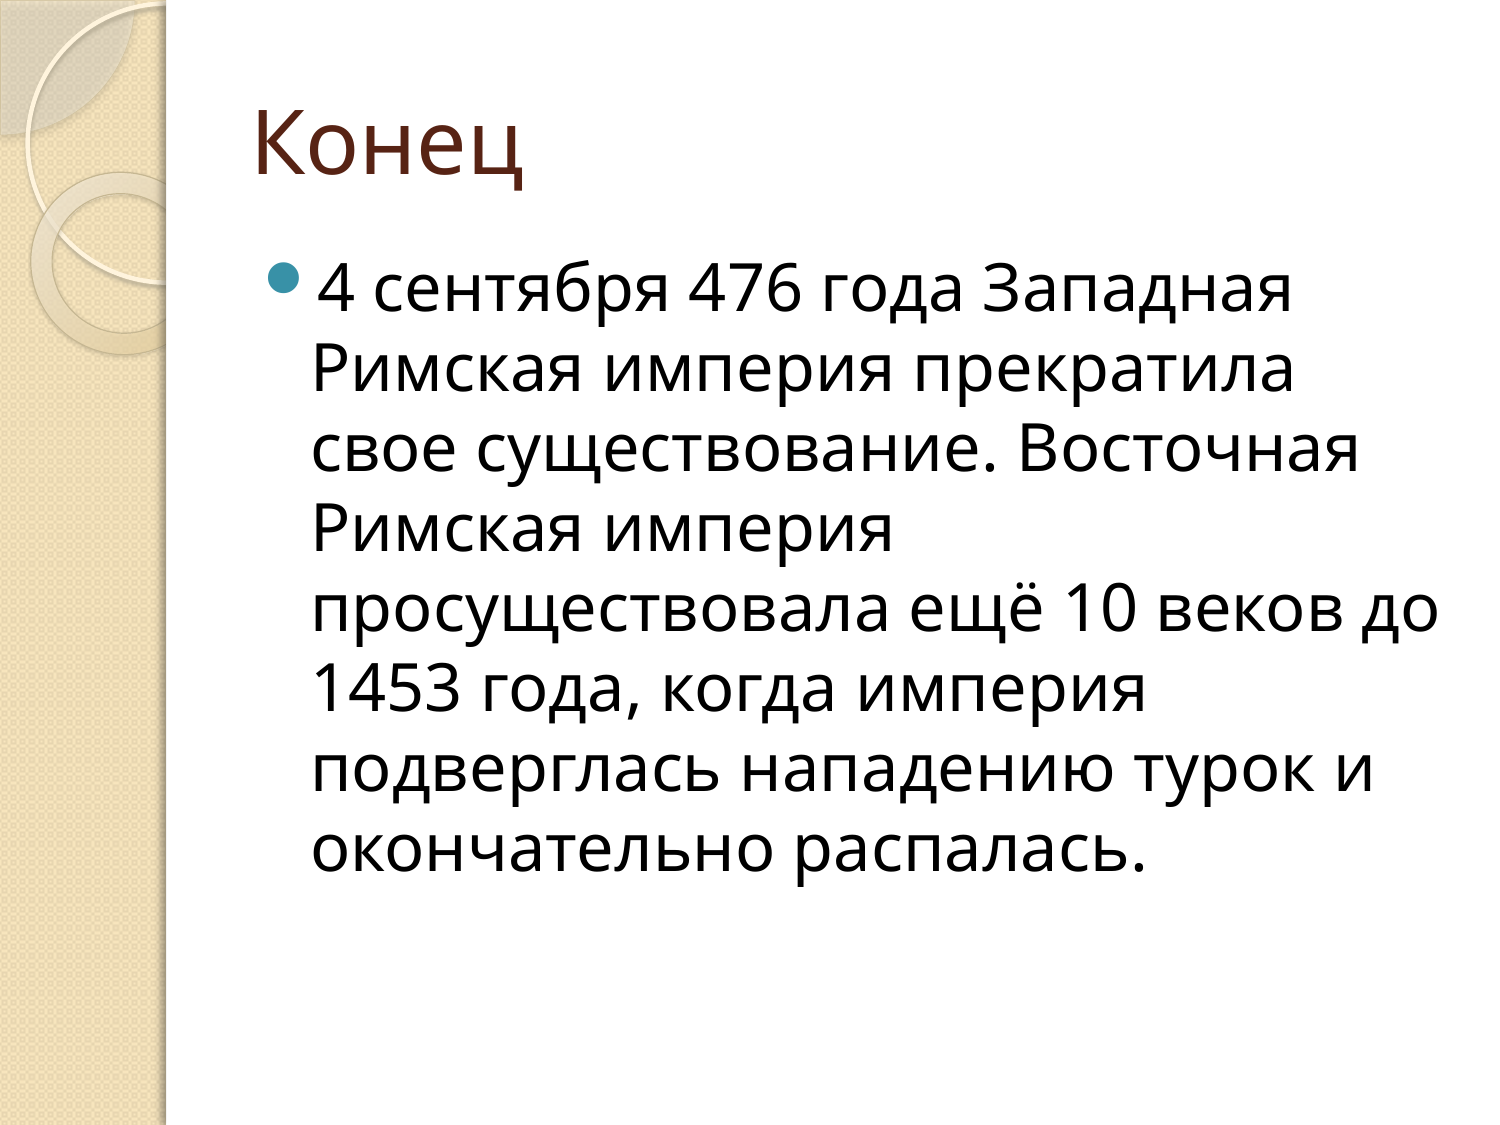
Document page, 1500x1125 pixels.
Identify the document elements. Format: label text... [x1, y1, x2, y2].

title Конец [235, 45, 1466, 233]
list 4 сентября 476 года Западная Римская империя прекратила свое существование. Восточная Римская империя просуществовала ещё 10 веков до 1453 года, когда империя подверглась нападению турок и окончательно распалась. [235, 237, 1466, 1025]
